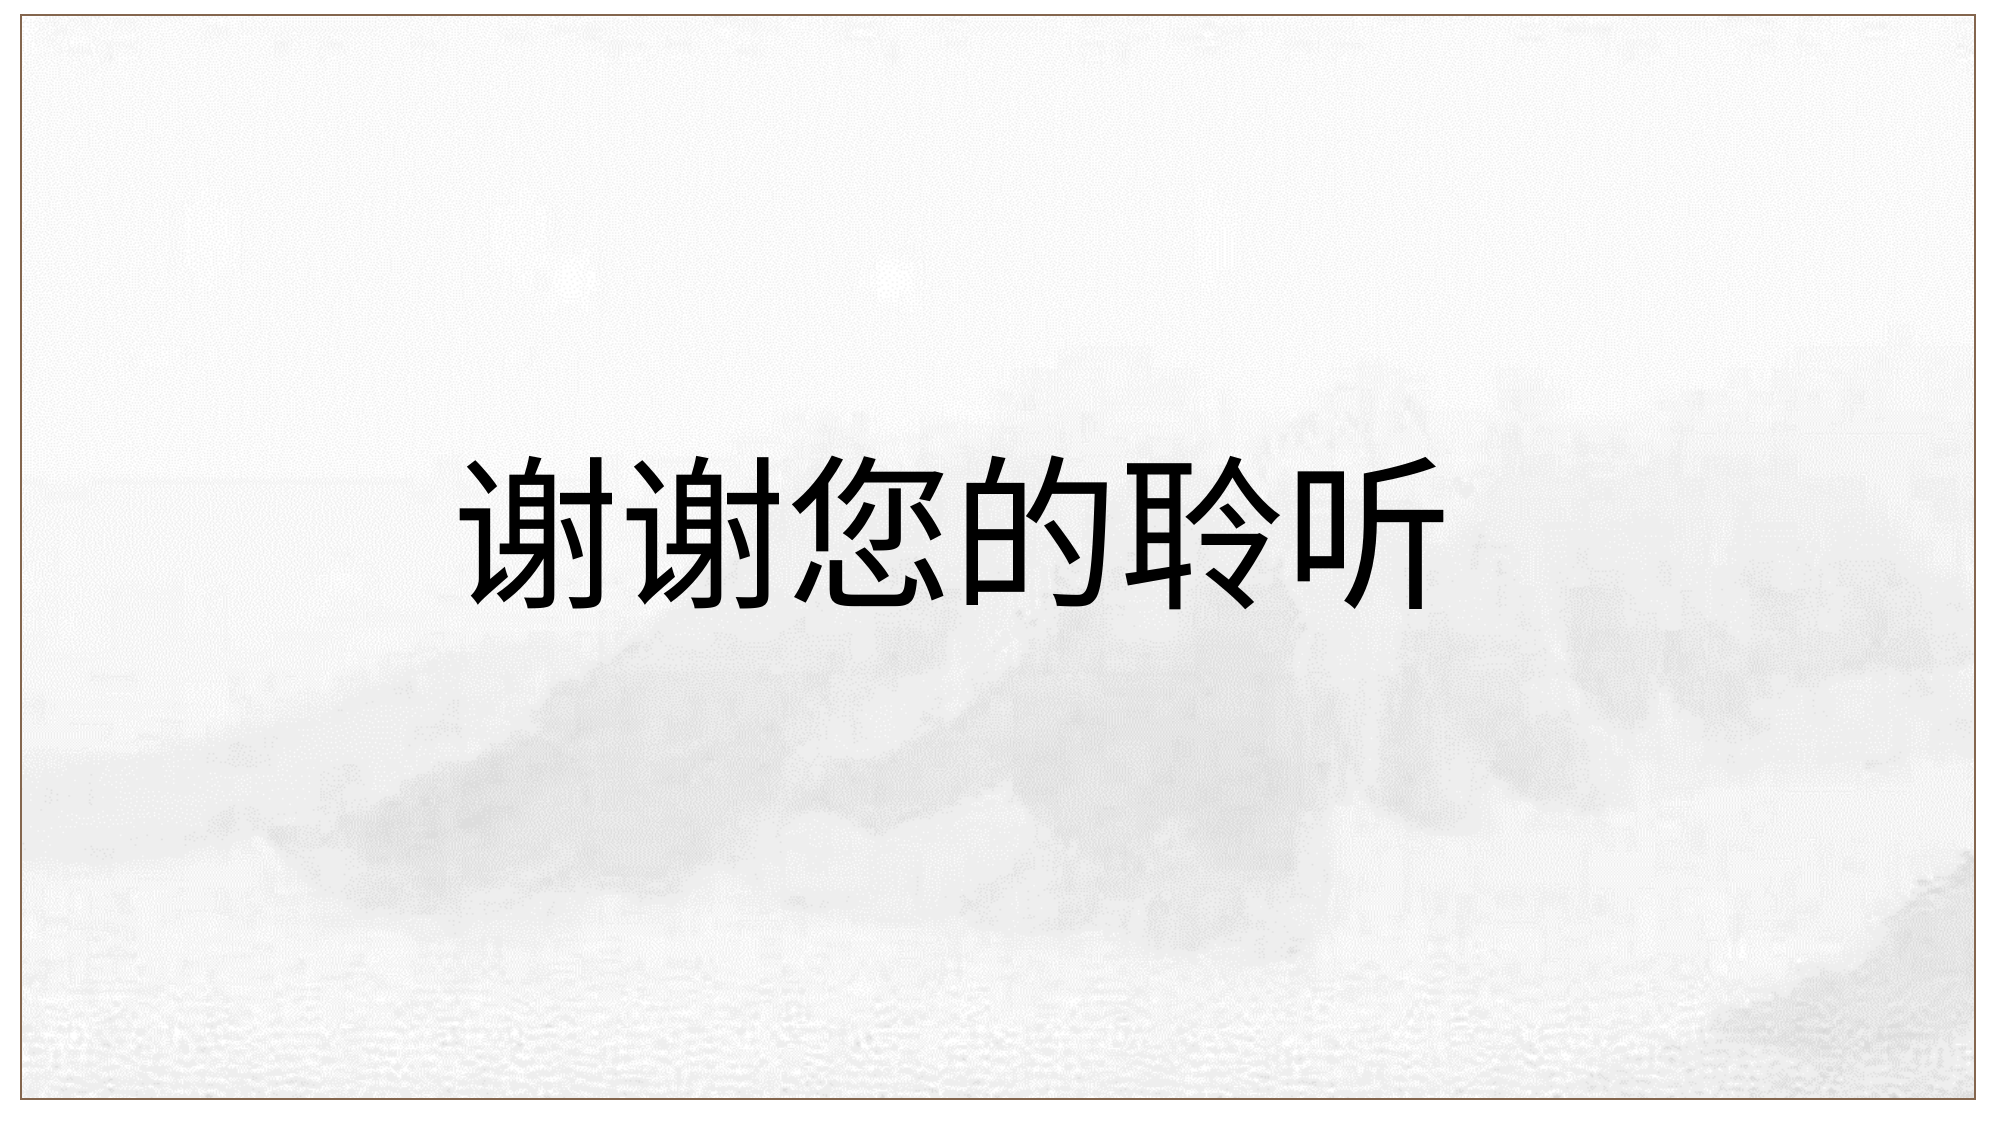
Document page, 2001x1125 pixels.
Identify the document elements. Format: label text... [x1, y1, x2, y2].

picture [22, 16, 1974, 1098]
text_box 谢谢您的聆听 [437, 422, 1469, 638]
